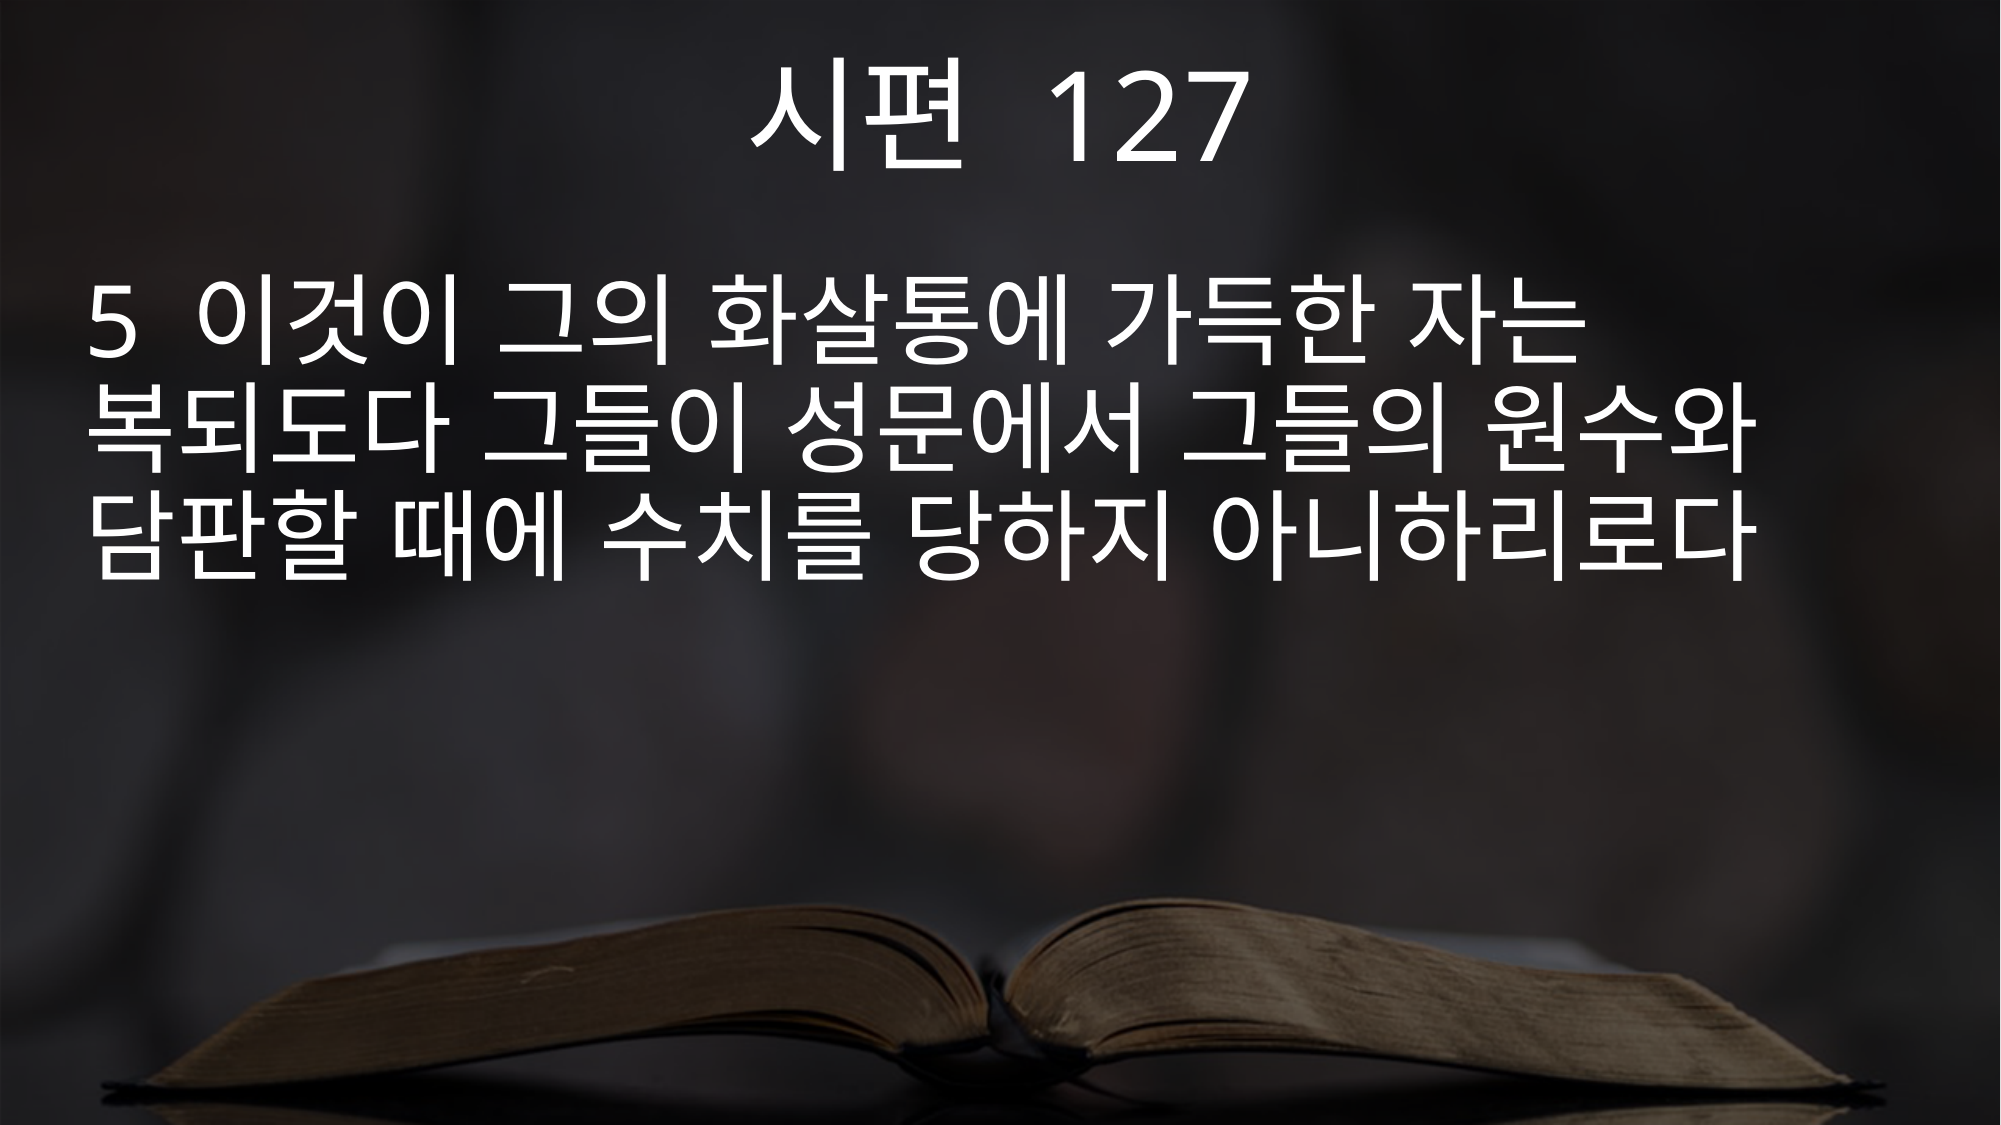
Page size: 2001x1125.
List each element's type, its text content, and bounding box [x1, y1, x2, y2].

footer 시편 127 [0, 32, 2000, 192]
list 5 이것이 그의 화살통에 가득한 자는 복되도다 그들이 성문에서 그들의 원수와 담판할 때에 수치를 당하지 아니하리로다 [69, 263, 1953, 423]
picture [0, 0, 2001, 1125]
